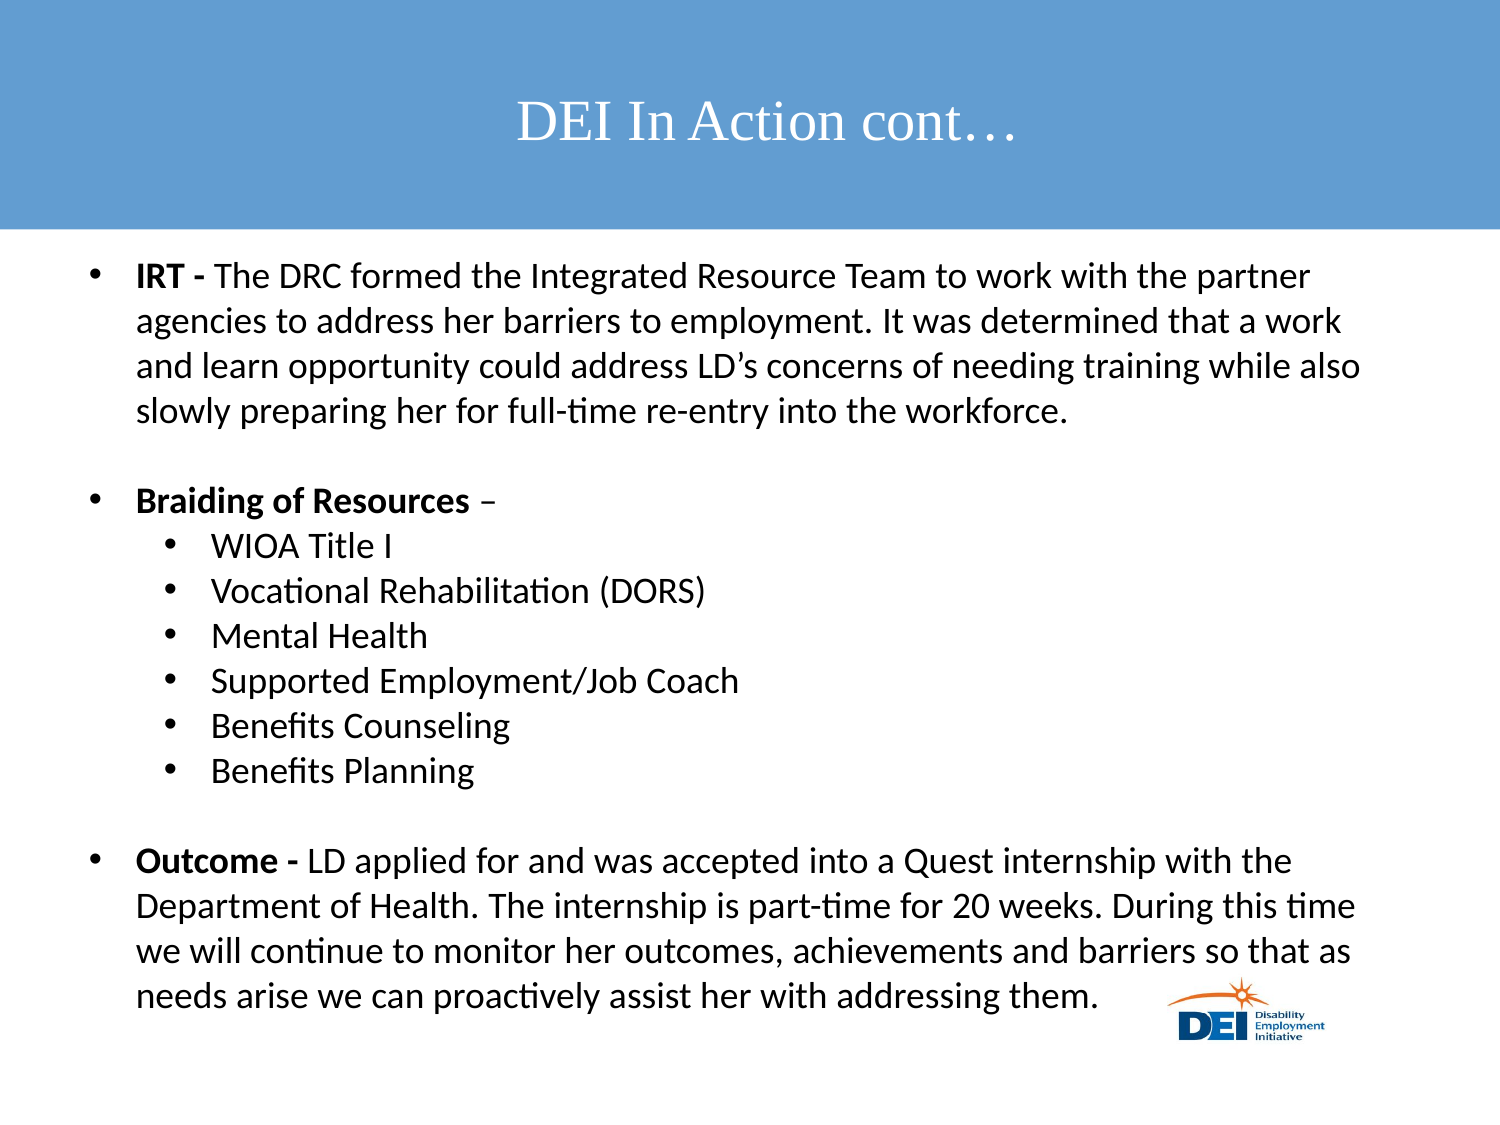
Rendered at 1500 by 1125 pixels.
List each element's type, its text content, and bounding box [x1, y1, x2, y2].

picture [1167, 968, 1333, 1057]
text_box IRT - The DRC formed the Integrated Resource Team to work with the partner agencies to address her barriers to employment. It was determined that a work and learn opportunity could address LD’s concerns of needing training while also slowly preparing her for full-time re-entry into the workforce. Braiding of Resources – WIOA Title I Vocational Rehabilitation (DORS) Mental Health Supported Employment/Job Coach Benefits Counseling Benefits Planning Outcome - LD applied for and was accepted into a Quest internship with the Department of Health. The internship is part-time for 20 weeks. During this time we will continue to monitor her outcomes, achievements and barriers so that as needs arise we can proactively assist her with addressing them. [74, 243, 1403, 1024]
text_box DEI In Action cont… [146, 74, 1391, 159]
